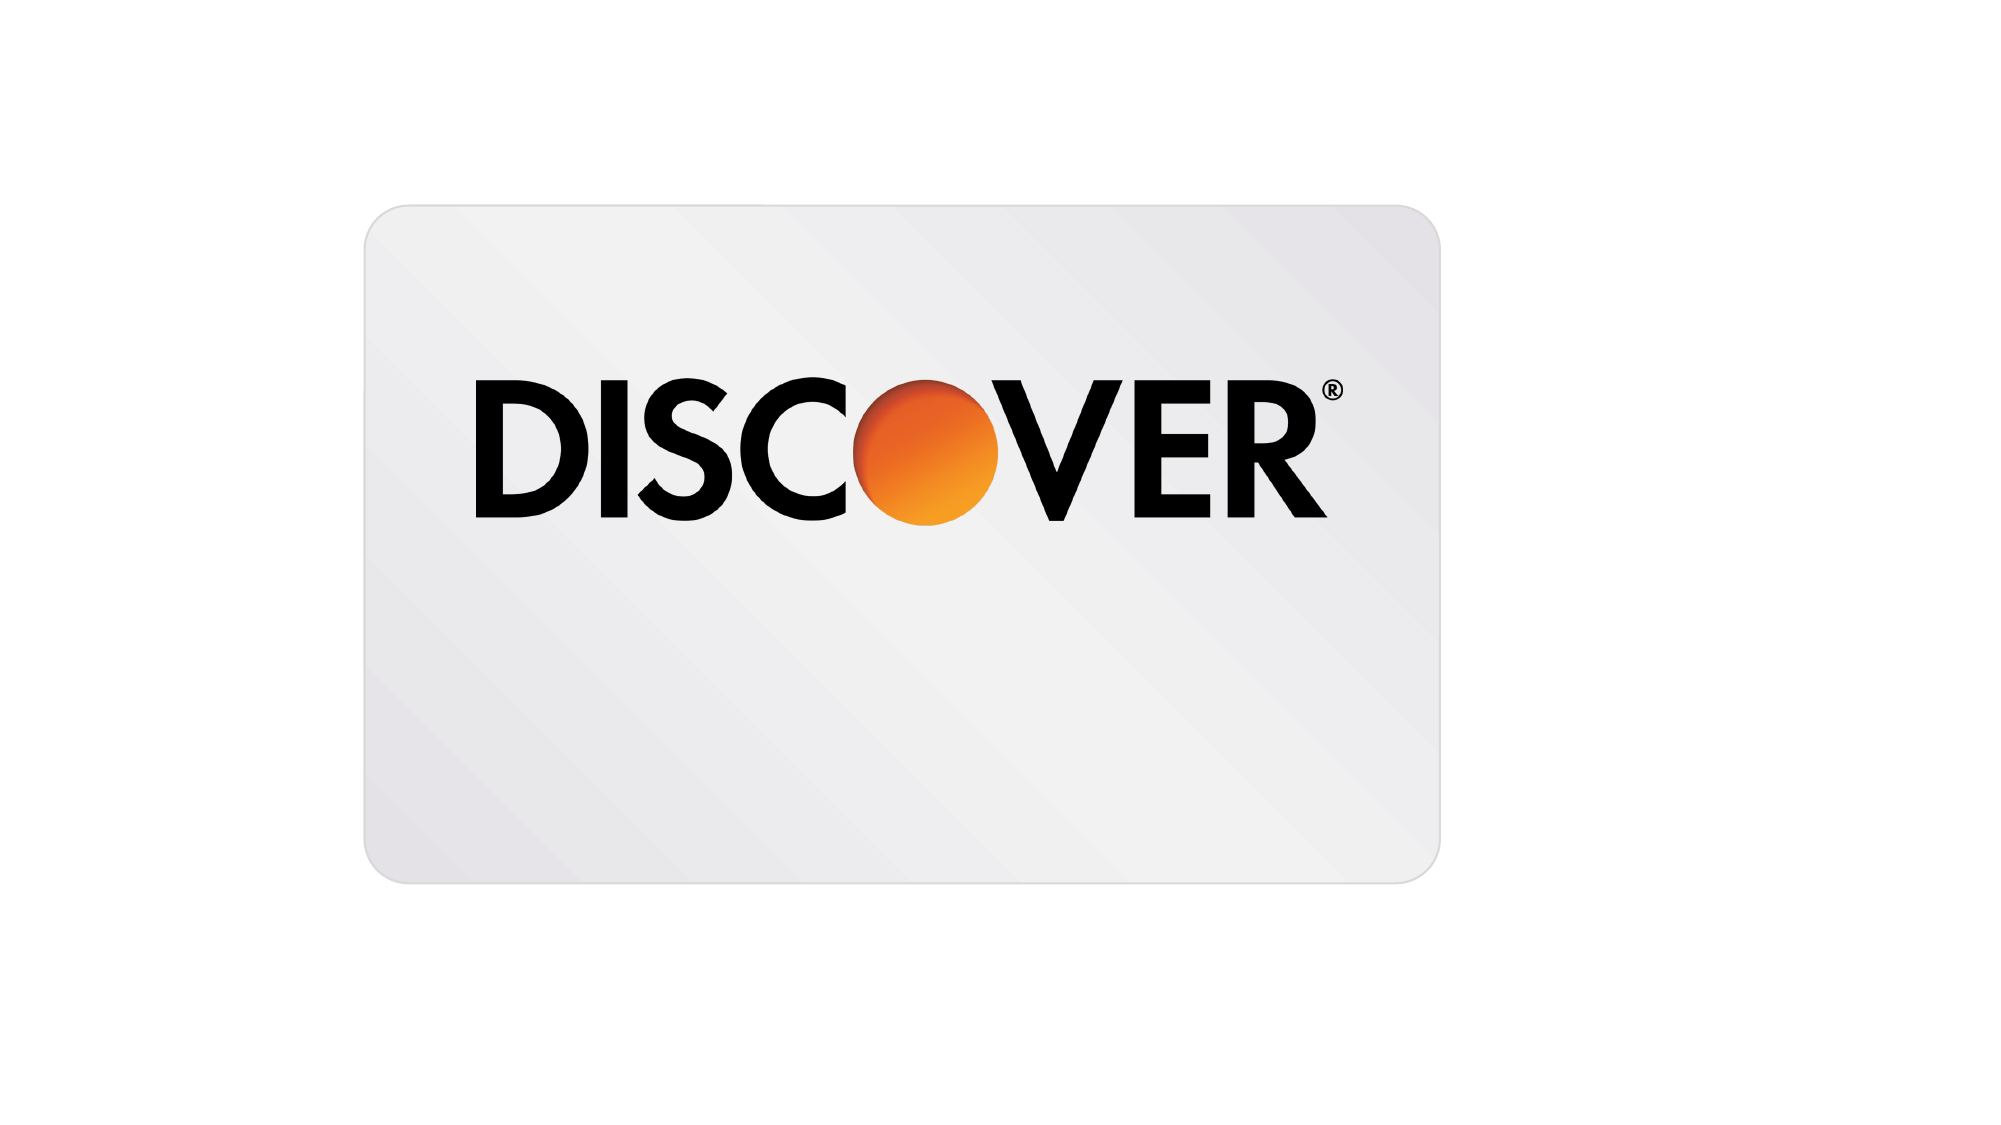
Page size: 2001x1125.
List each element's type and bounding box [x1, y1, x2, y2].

picture [476, 321, 1347, 584]
text_box [363, 204, 1441, 885]
